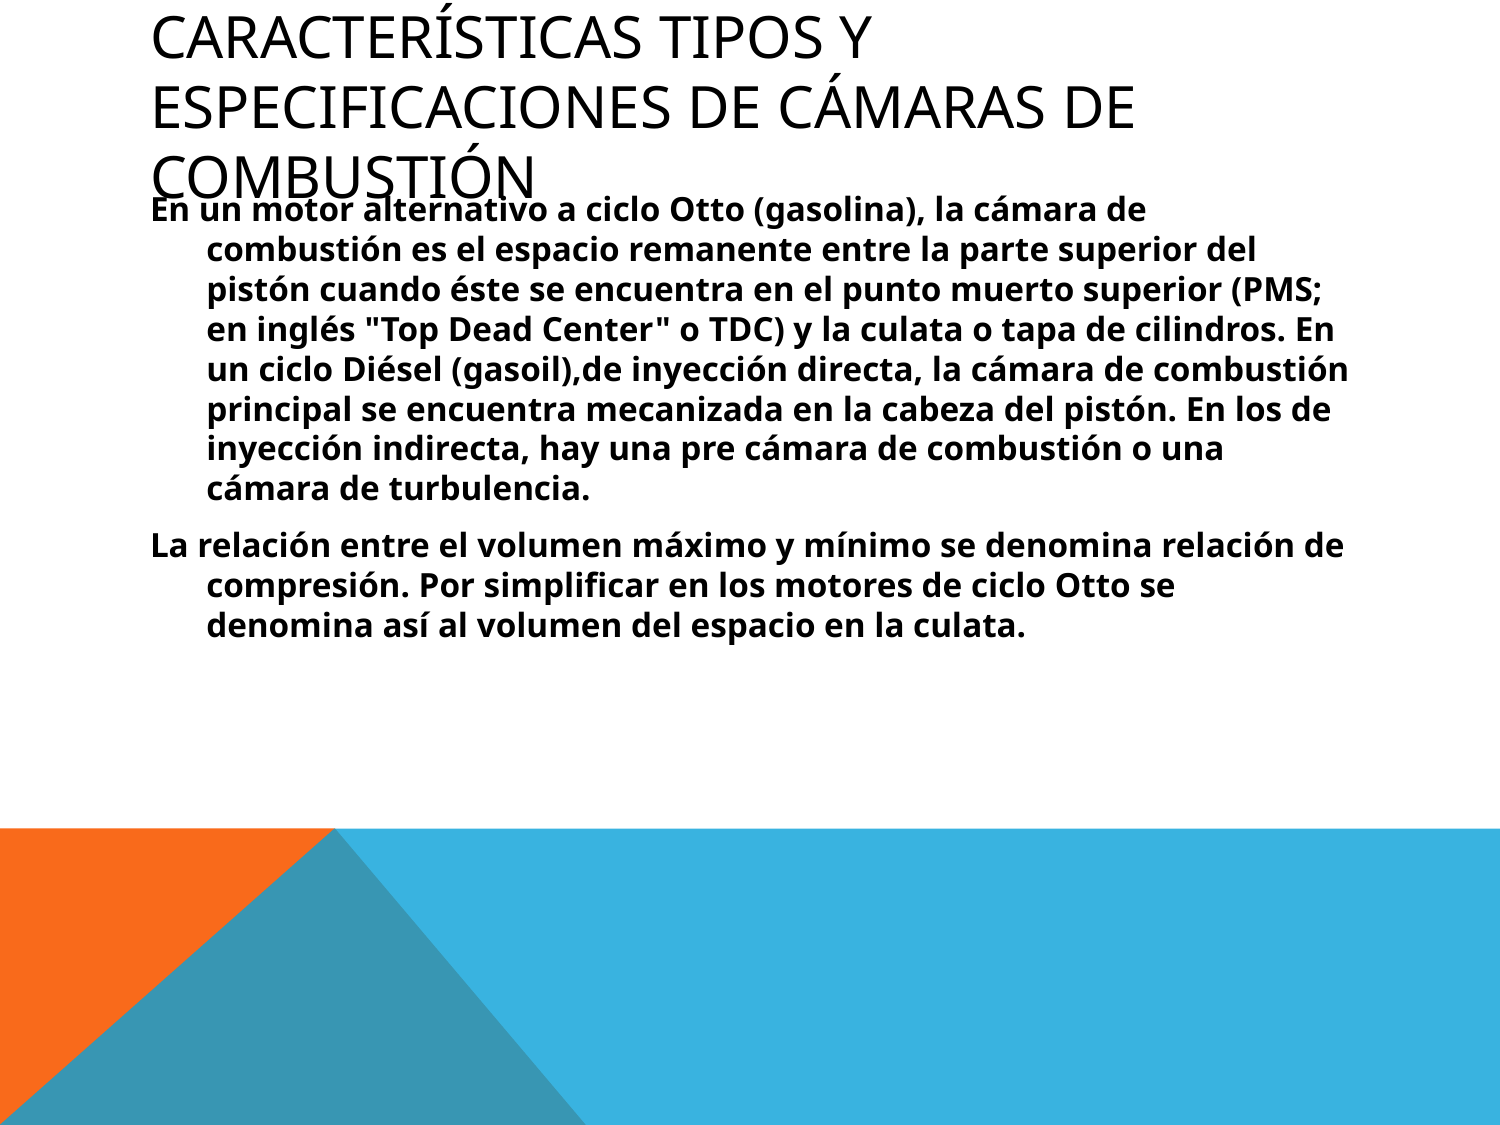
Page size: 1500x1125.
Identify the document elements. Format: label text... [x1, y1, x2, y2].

list En un motor alternativo a ciclo Otto (gasolina), la cámara de combustión es el espacio remanente entre la parte superior del pistón cuando éste se encuentra en el punto muerto superior (PMS; en inglés "Top Dead Center" o TDC) y la culata o tapa de cilindros. En un ciclo Diésel (gasoil),de inyección directa, la cámara de combustión principal se encuentra mecanizada en la cabeza del pistón. En los de inyección indirecta, hay una pre cámara de combustión o una cámara de turbulencia. La relación entre el volumen máximo y mínimo se denomina relación de compresión. Por simplificar en los motores de ciclo Otto se denomina así al volumen del espacio en la culata. [135, 180, 1369, 1071]
title Características tipos y especificaciones de cámaras de combustión [135, 60, 1369, 150]
